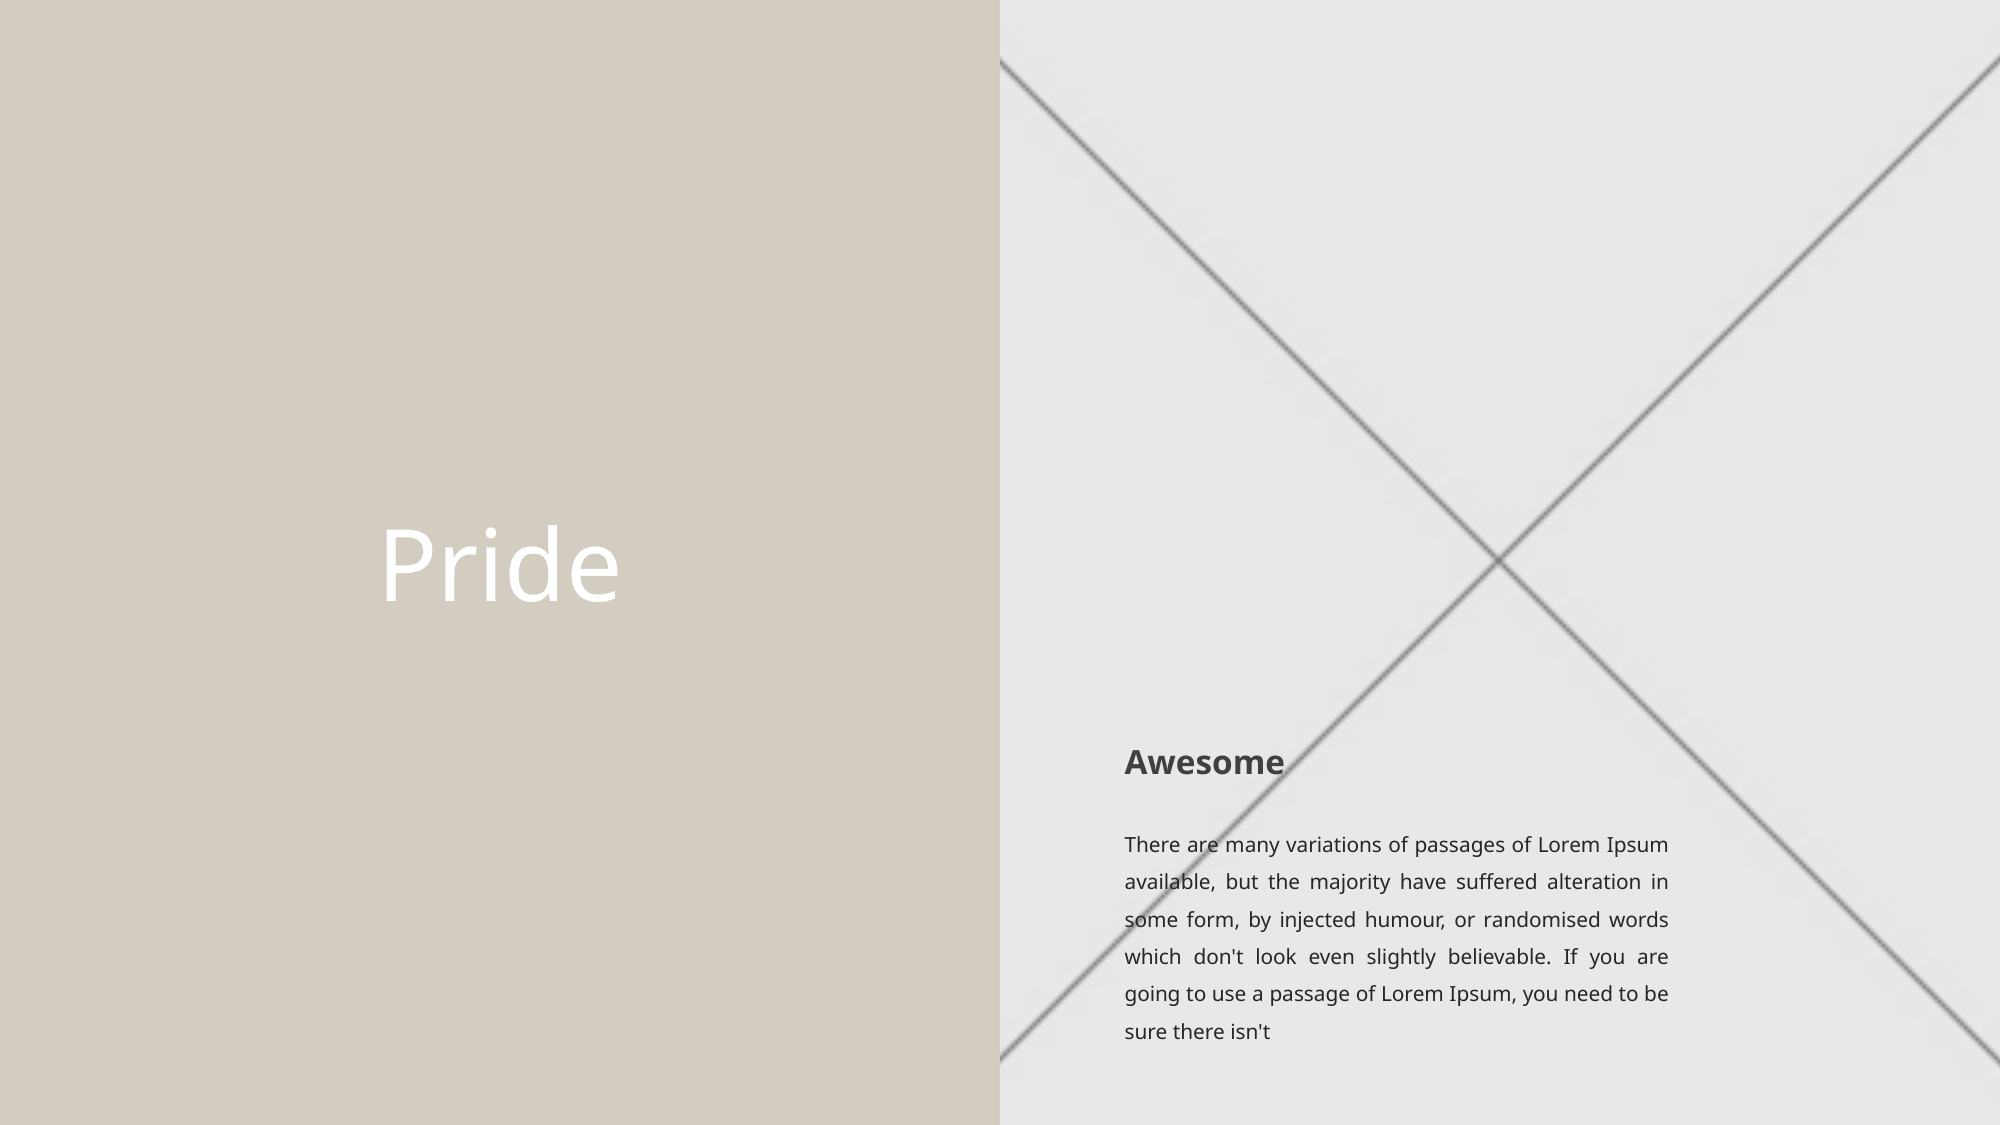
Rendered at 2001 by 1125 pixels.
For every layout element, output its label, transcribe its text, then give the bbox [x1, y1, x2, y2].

picture [999, 0, 2000, 1125]
text_box Pride [0, 494, 999, 629]
